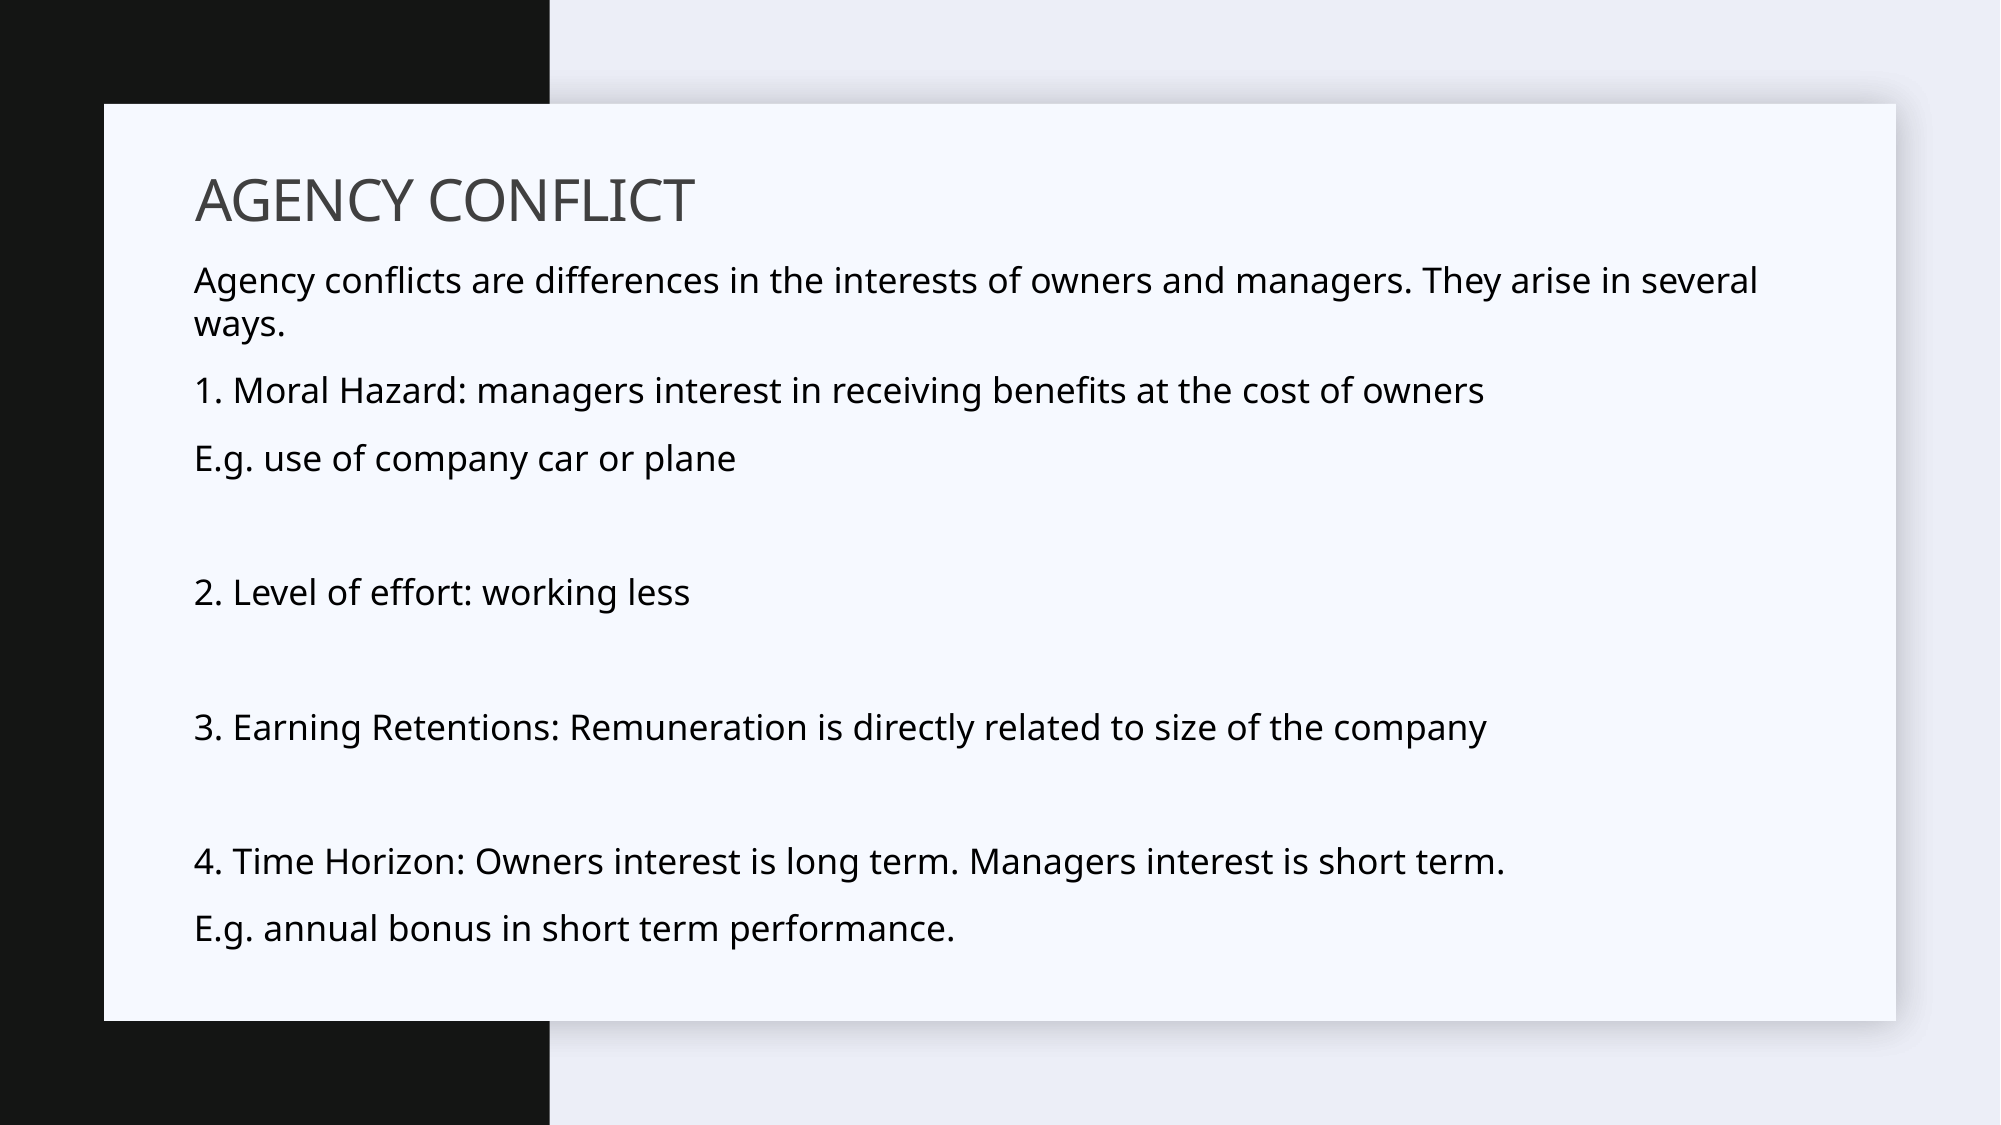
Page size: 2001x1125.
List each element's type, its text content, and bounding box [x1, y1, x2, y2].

title Agency conflict [180, 154, 1830, 251]
list Agency conflicts are differences in the interests of owners and managers. They arise in several ways. 1. Moral Hazard: managers interest in receiving benefits at the cost of owners E.g. use of company car or plane 2. Level of effort: working less 3. Earning Retentions: Remuneration is directly related to size of the company 4. Time Horizon: Owners interest is long term. Managers interest is short term. E.g. annual bonus in short term performance. [180, 251, 1830, 963]
